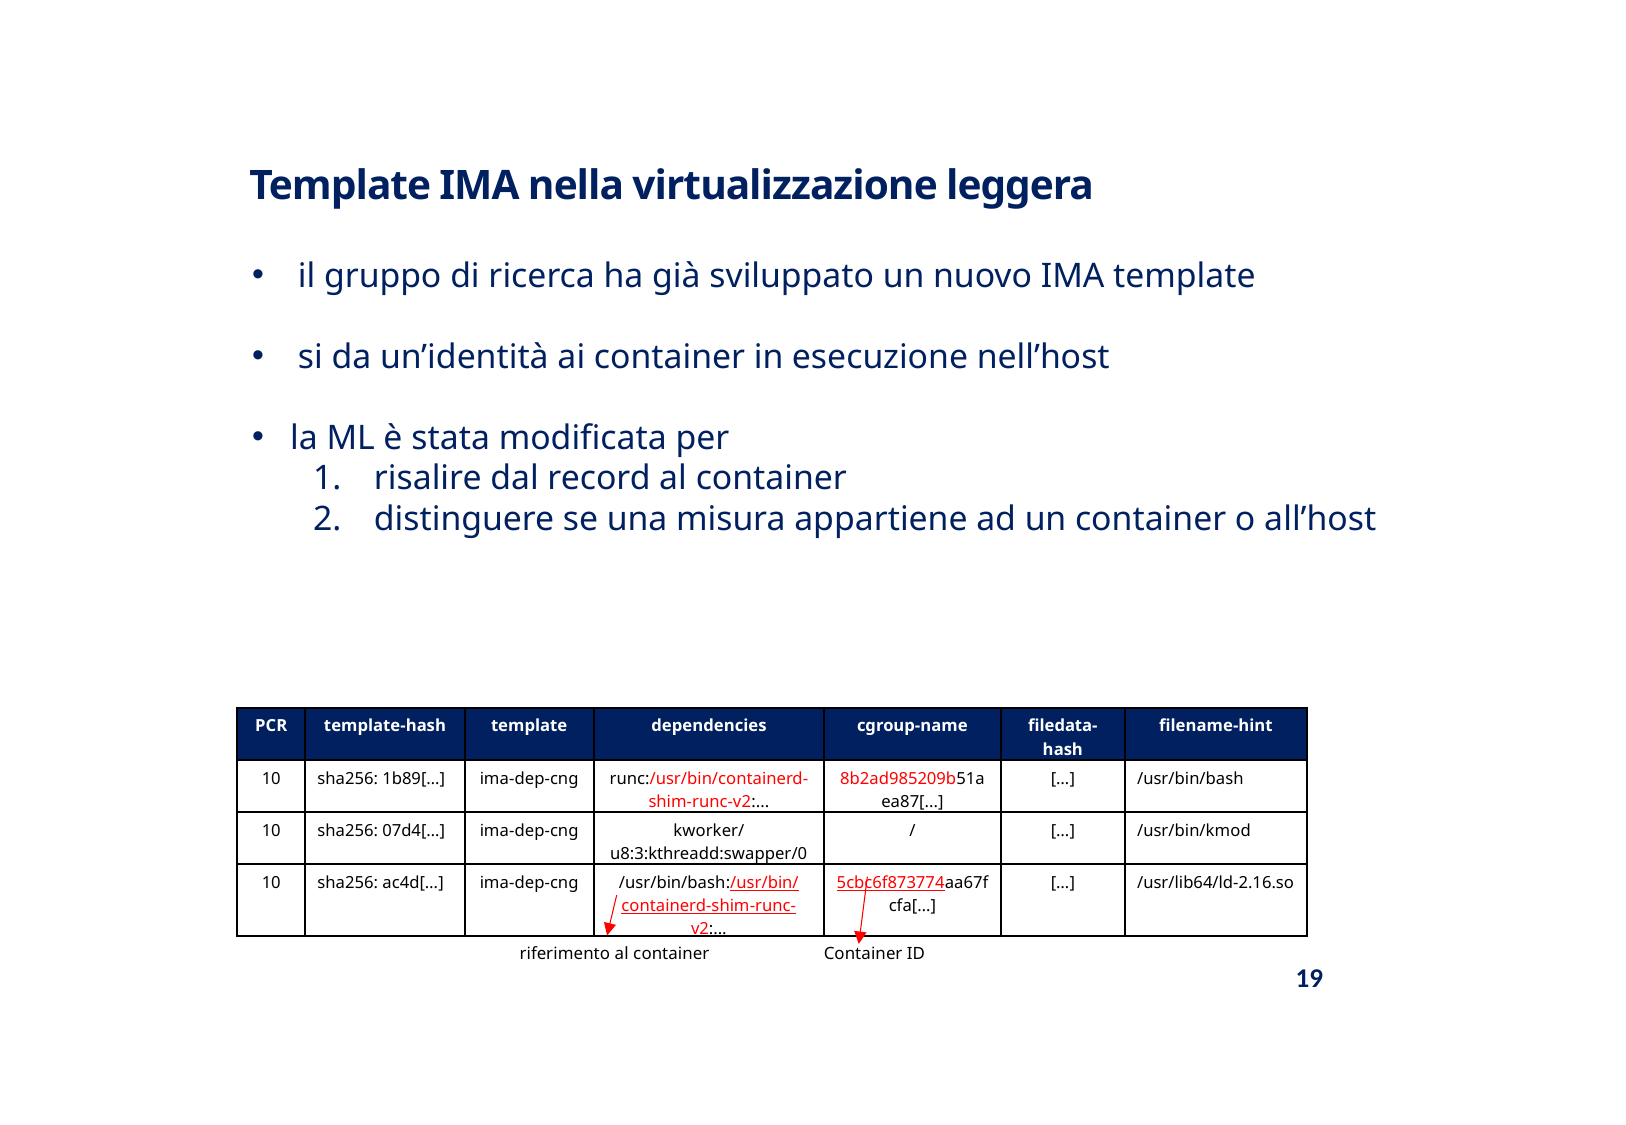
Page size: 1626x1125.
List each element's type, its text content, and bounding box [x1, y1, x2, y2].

text_box il gruppo di ricerca ha già sviluppato un nuovo IMA template si da un’identità ai container in esecuzione nell’host la ML è stata modificata per risalire dal record al container distinguere se una misura appartiene ad un container o all’host [237, 245, 1412, 545]
table_header filedata-hash [1002, 709, 1124, 759]
table_cell /usr/bin/bash:/usr/bin/containerd-shim-runc-v2:... [595, 865, 823, 935]
text_box riferimento al container [504, 935, 725, 971]
text_box Template IMA nella virtualizzazione leggera [237, 94, 1311, 214]
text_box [607, 895, 617, 936]
table_cell sha256: 1b89[…] [306, 761, 464, 811]
table_header template-hash [306, 709, 464, 759]
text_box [858, 876, 868, 944]
table_cell kworker/u8:3:kthreadd:swapper/0 [595, 813, 823, 863]
table_cell runc:/usr/bin/containerd-shim-runc-v2:... [595, 761, 823, 811]
table_cell ima-dep-cng [466, 761, 593, 811]
table_header filename-hint [1126, 709, 1306, 759]
table_cell sha256: ac4d[…] [306, 865, 464, 935]
table_cell 5cbc6f873774aa67fcfa[…] [825, 865, 1000, 935]
text_box Container ID [808, 935, 941, 971]
table_cell […] [1002, 813, 1124, 863]
table_header dependencies [595, 709, 823, 759]
table_cell 10 [238, 865, 304, 935]
table_cell 8b2ad985209b51aea87[...] [825, 761, 1000, 811]
table_cell […] [1002, 865, 1124, 935]
table_cell /usr/bin/bash [1126, 761, 1306, 811]
table_header template [466, 709, 593, 759]
table_header PCR [238, 709, 304, 759]
table_cell sha256: 07d4[…] [306, 813, 464, 863]
table_cell 10 [238, 761, 304, 811]
table_cell / [825, 813, 1000, 863]
slide_number 19 [1063, 952, 1339, 1002]
table_cell ima-dep-cng [466, 865, 593, 935]
table_cell /usr/bin/kmod [1126, 813, 1306, 863]
table_cell […] [1002, 761, 1124, 811]
table_cell ima-dep-cng [466, 813, 593, 863]
table_cell 10 [238, 813, 304, 863]
table_cell /usr/lib64/ld-2.16.so [1126, 865, 1306, 935]
table_header cgroup-name [825, 709, 1000, 759]
